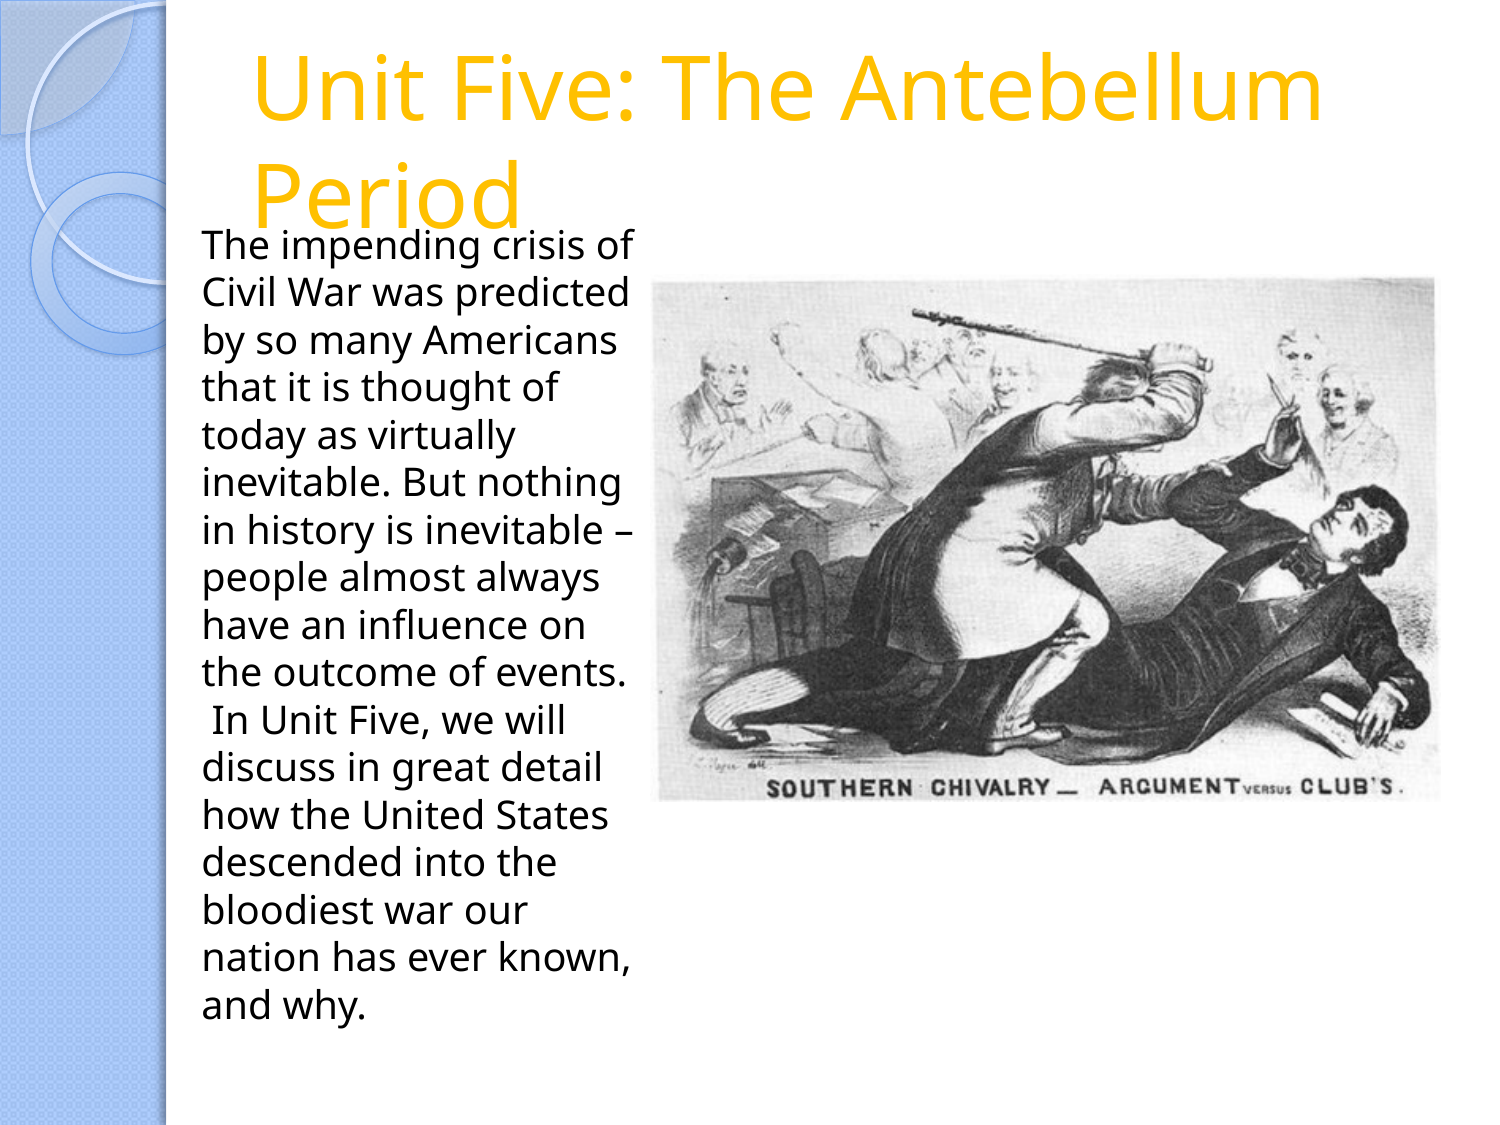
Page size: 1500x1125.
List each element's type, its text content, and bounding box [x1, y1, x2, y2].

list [649, 274, 1441, 802]
title Unit Five: The Antebellum Period [235, 45, 1466, 233]
list The impending crisis of Civil War was predicted by so many Americans that it is thought of today as virtually inevitable. But nothing in history is inevitable – people almost always have an influence on the outcome of events. In Unit Five, we will discuss in great detail how the United States descended into the bloodiest war our nation has ever known, and why. [174, 212, 650, 1088]
